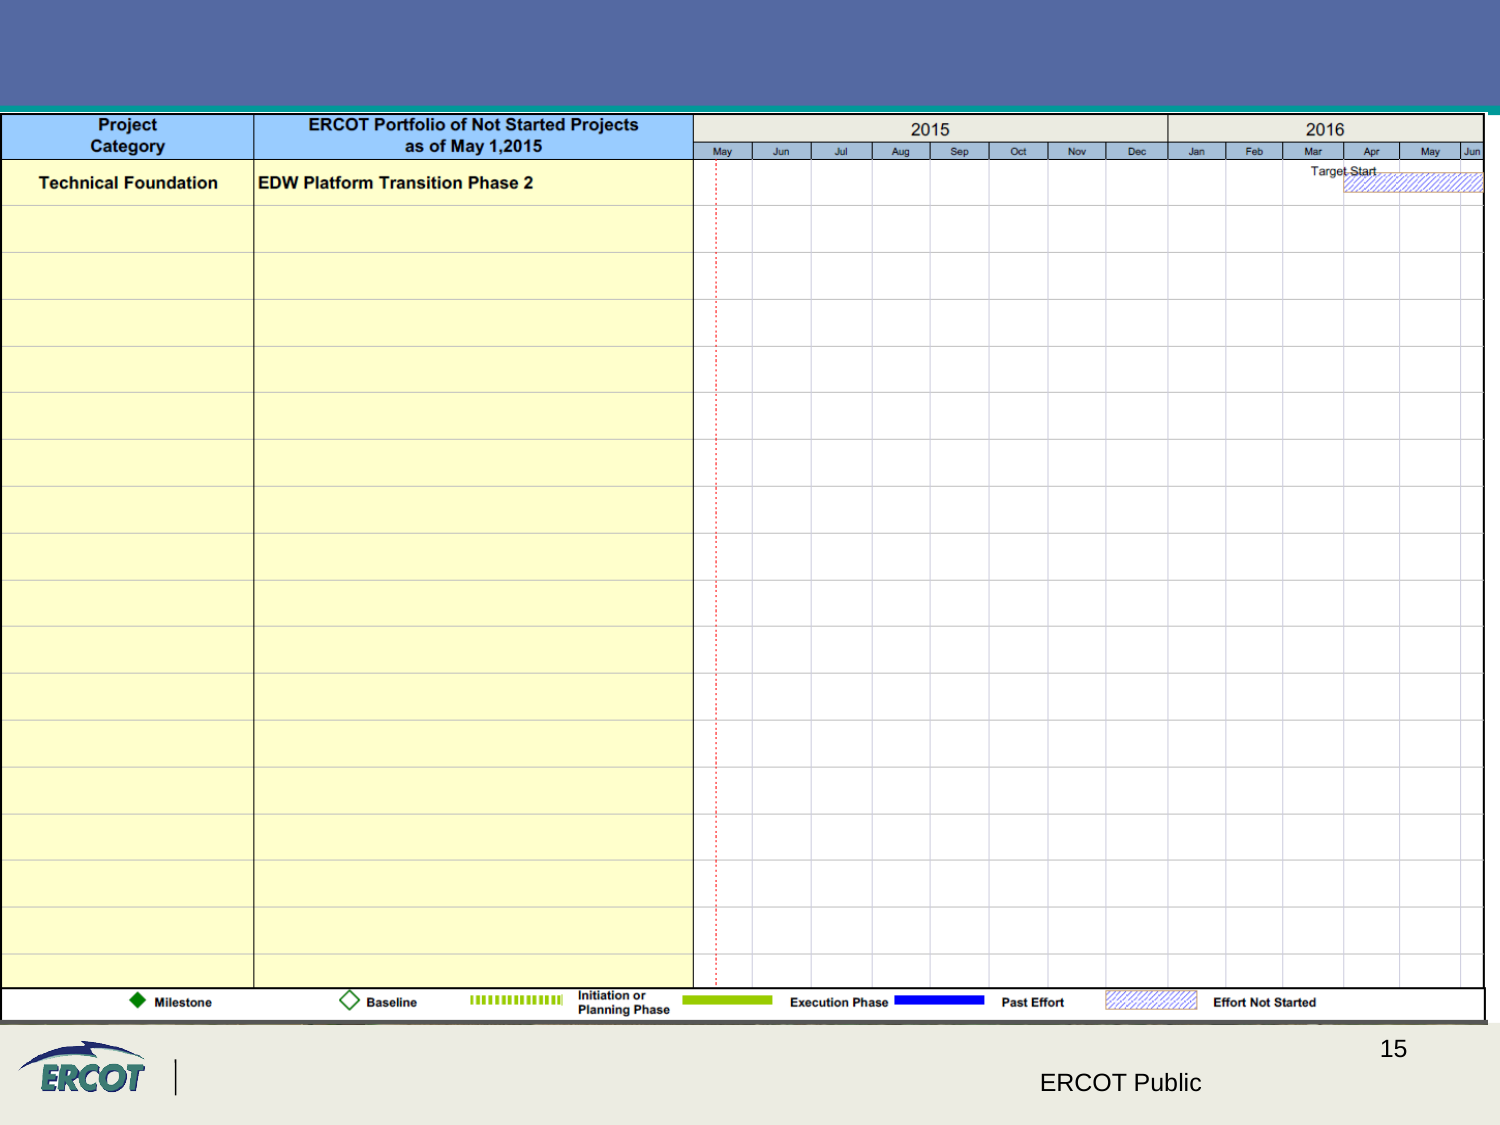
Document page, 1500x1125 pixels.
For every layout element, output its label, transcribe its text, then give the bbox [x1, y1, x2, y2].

picture [0, 112, 1488, 1025]
picture [10, 1031, 151, 1111]
text_box ERCOT Public [1025, 1059, 1438, 1125]
